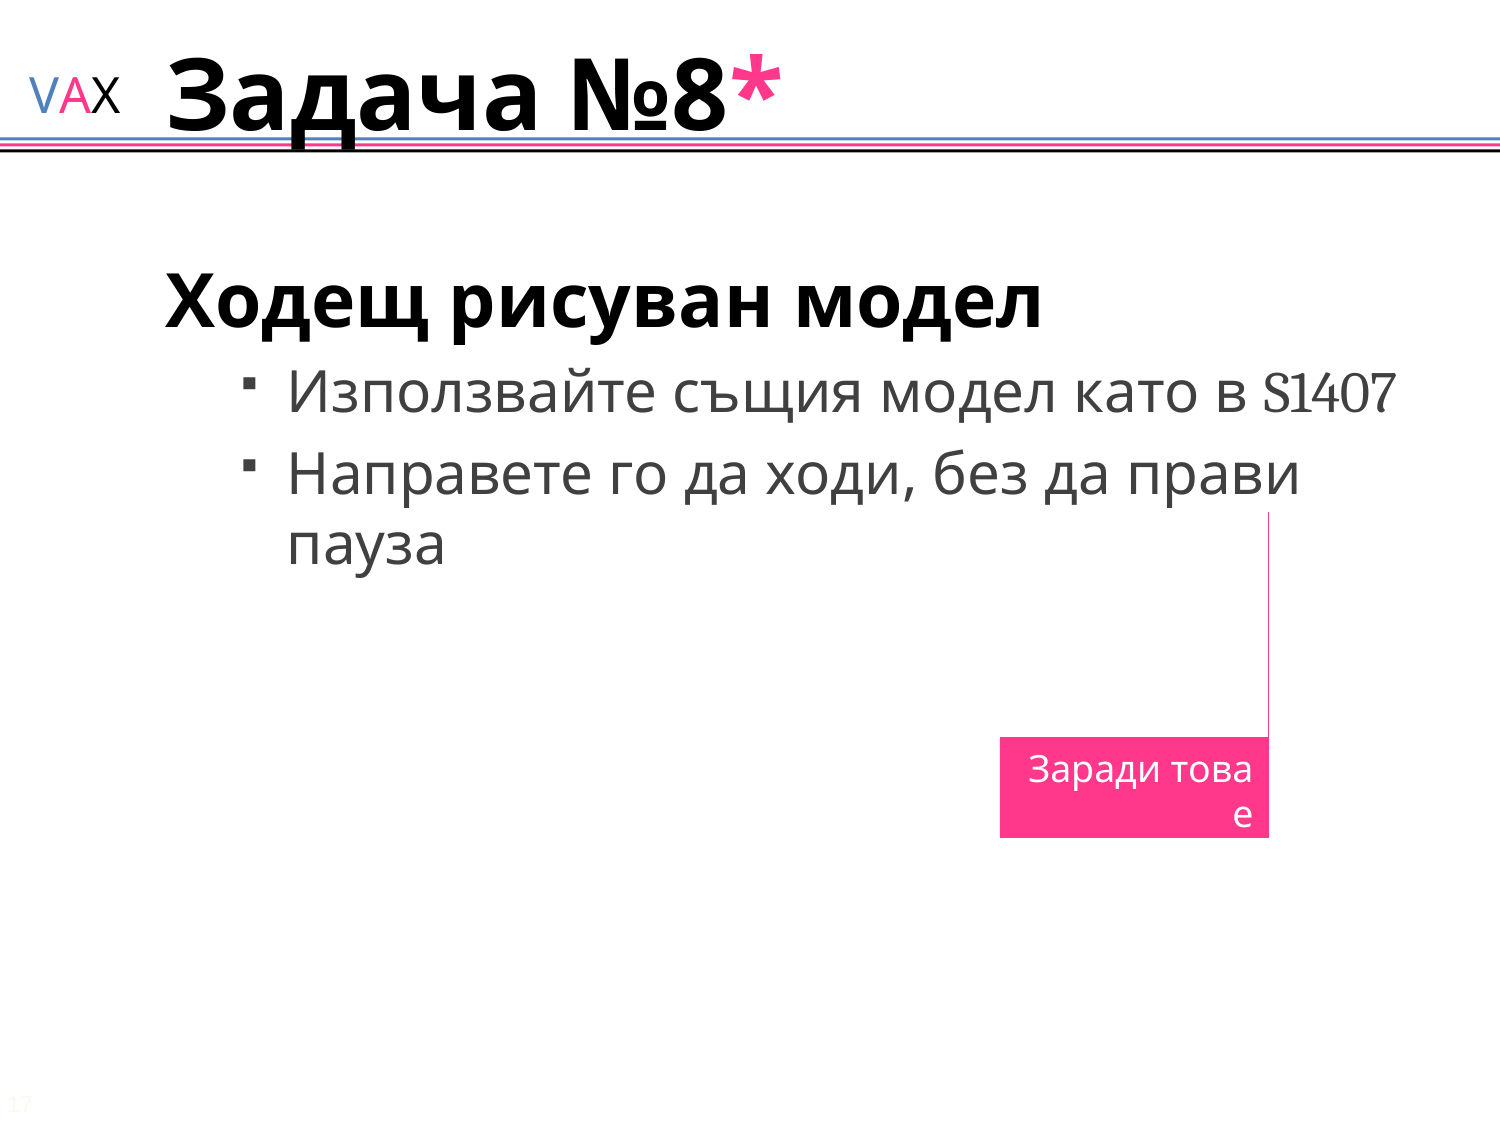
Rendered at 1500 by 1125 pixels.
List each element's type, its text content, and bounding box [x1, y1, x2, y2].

list Ходещ рисуван модел Използвайте същия модел като в S1407 Направете го да ходи, без да прави пауза [150, 200, 1488, 1113]
title Задача №8* [0, 37, 1500, 144]
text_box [999, 512, 1269, 838]
